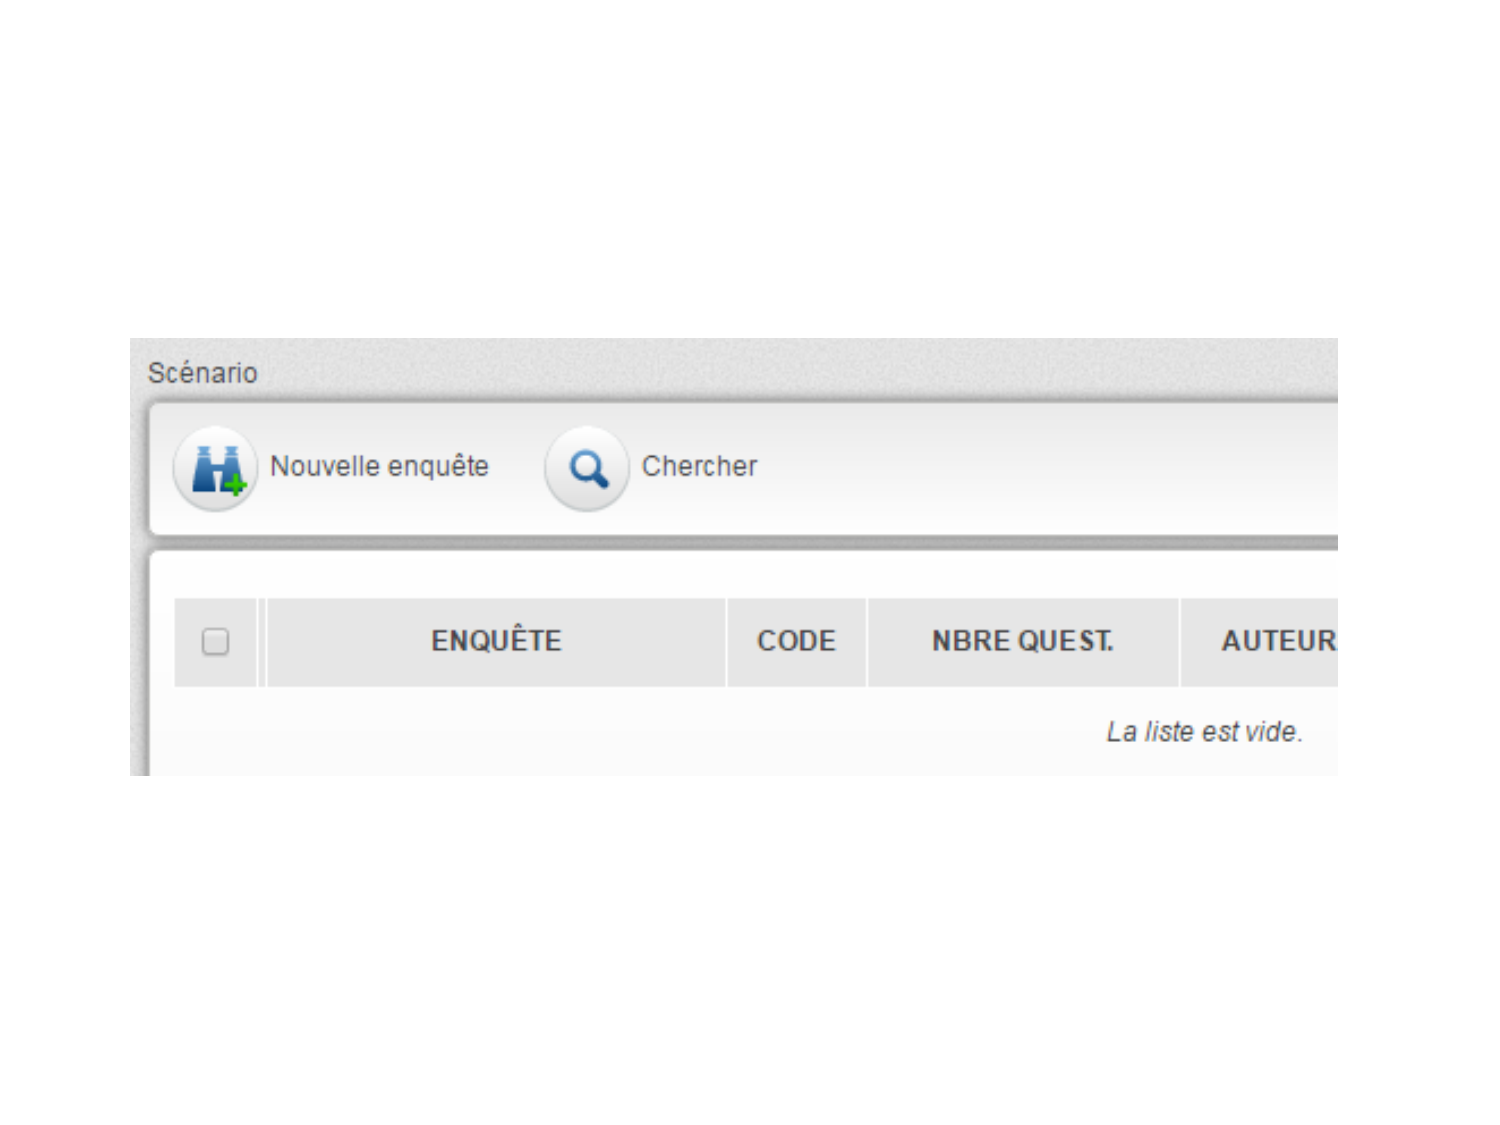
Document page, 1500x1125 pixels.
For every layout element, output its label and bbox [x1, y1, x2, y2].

picture [129, 337, 1338, 776]
